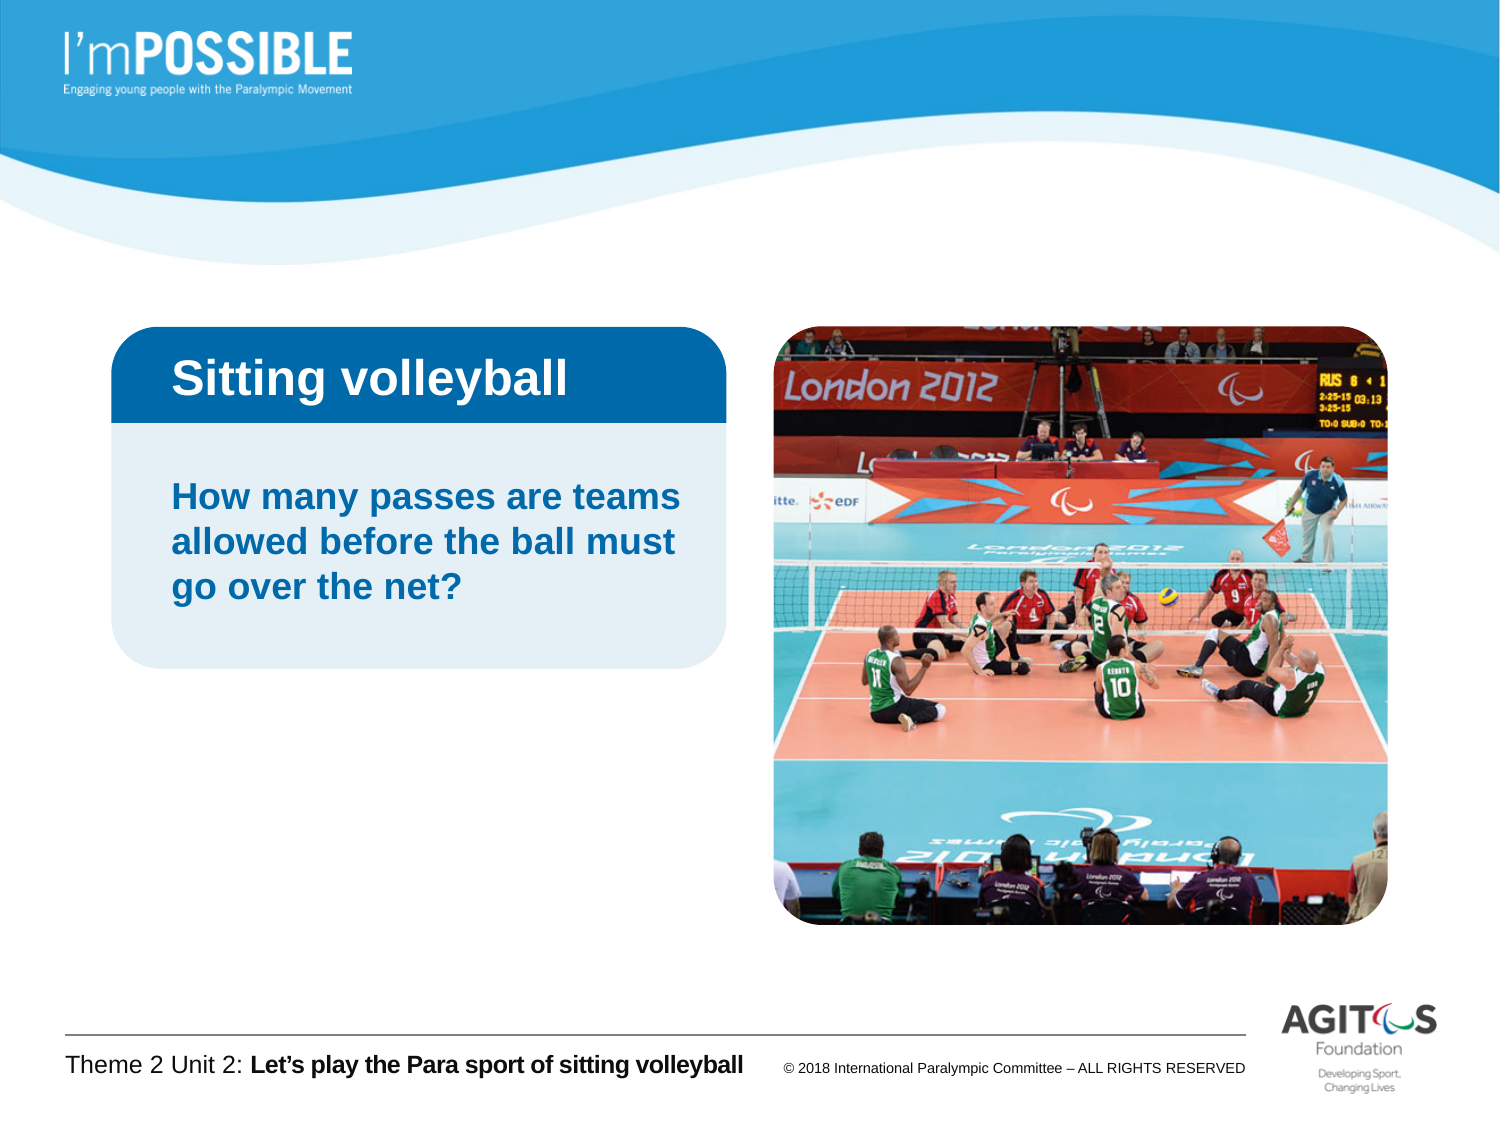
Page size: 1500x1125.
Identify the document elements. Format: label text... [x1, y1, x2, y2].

picture [1281, 1003, 1437, 1094]
text_box [109, 424, 729, 671]
text_box How many passes are teams allowed before the ball must go over the net? [171, 464, 727, 615]
picture [0, 0, 1500, 273]
text_box [109, 324, 729, 425]
text_box Sitting volleyball [171, 338, 609, 423]
picture [773, 326, 1388, 926]
